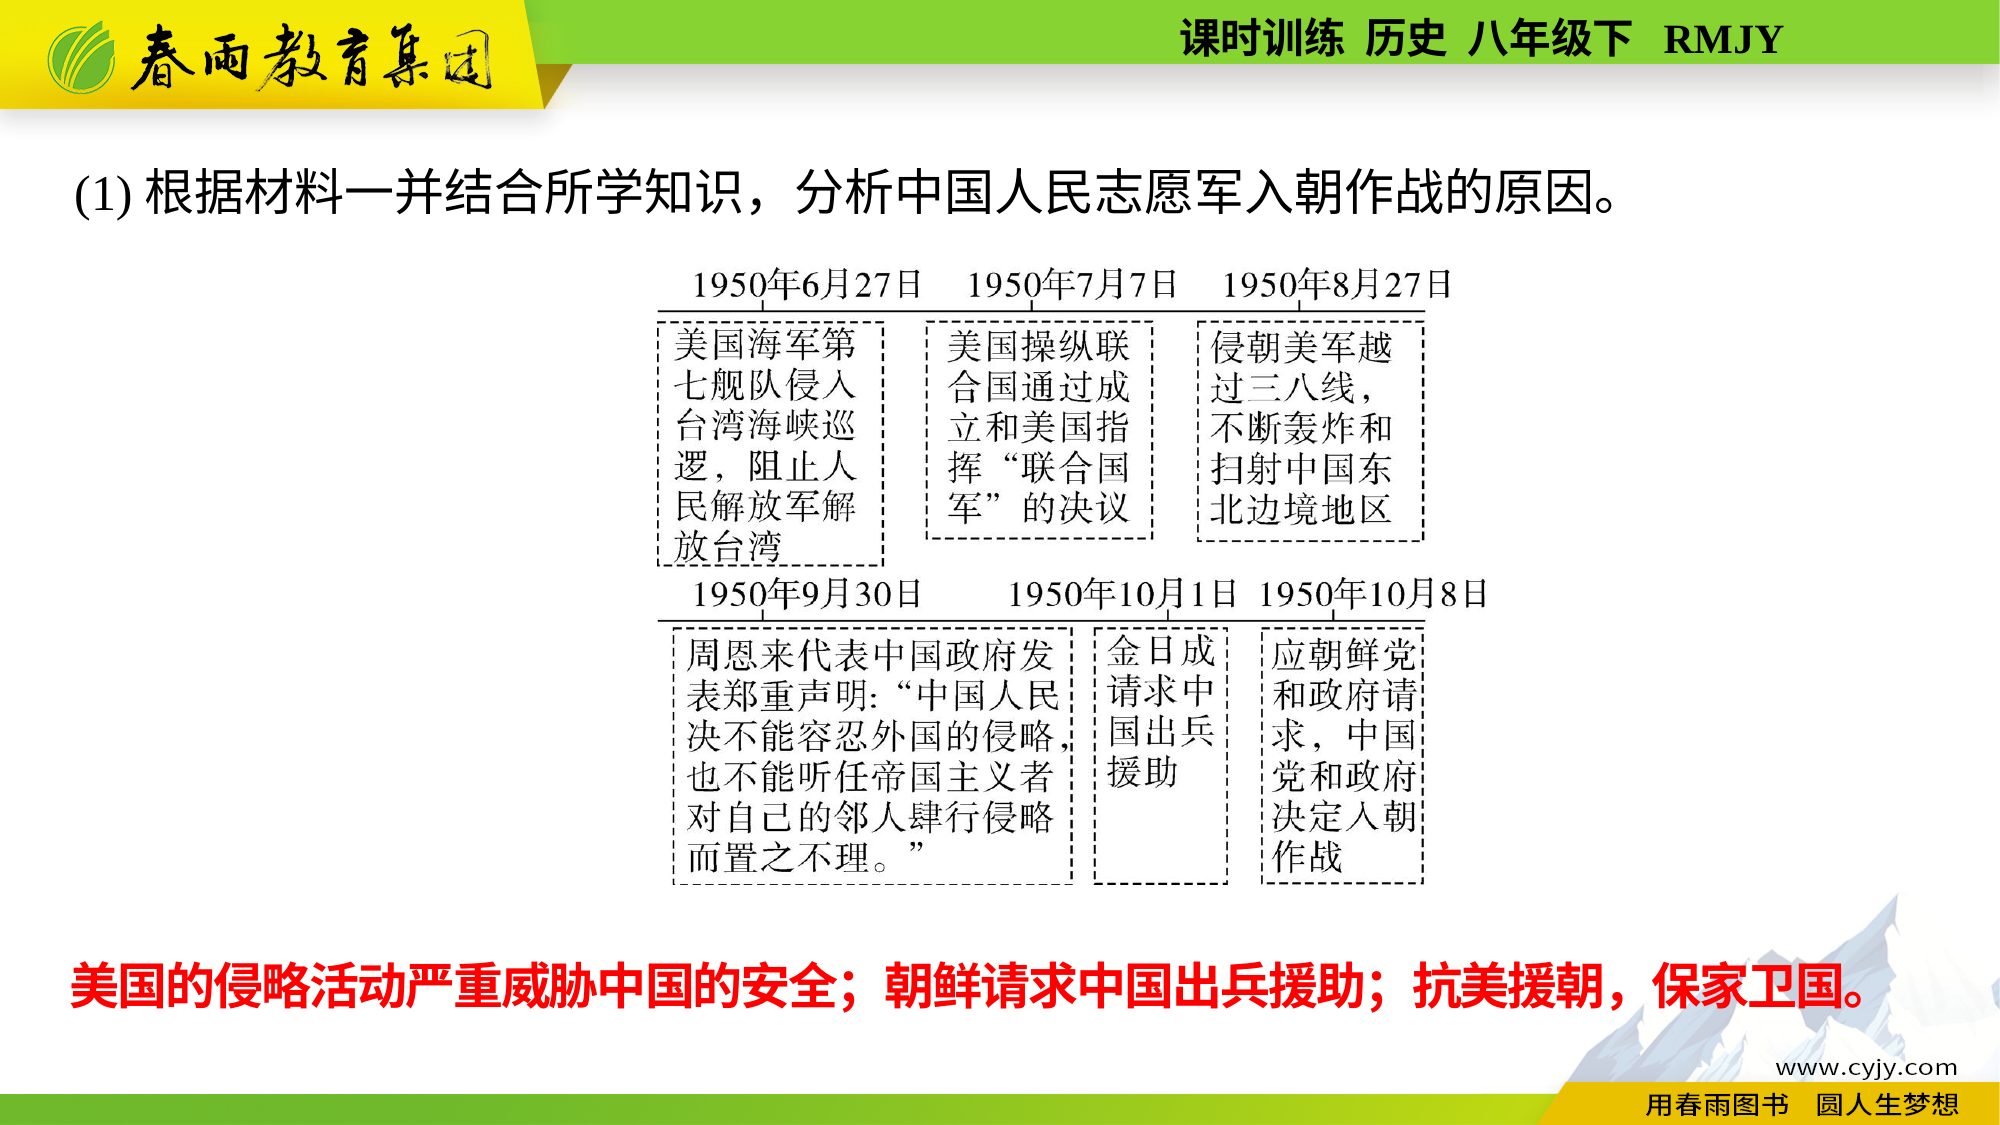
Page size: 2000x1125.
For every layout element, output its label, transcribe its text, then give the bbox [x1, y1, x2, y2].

text_box 美国的侵略活动严重威胁中国的安全；朝鲜请求中国出兵援助；抗美援朝，保家卫国。 [54, 916, 1939, 1022]
picture [0, 0, 2000, 1125]
list (1)根据材料一并结合所学知识，分析中国人民志愿军入朝作战的原因。 [59, 122, 1944, 217]
